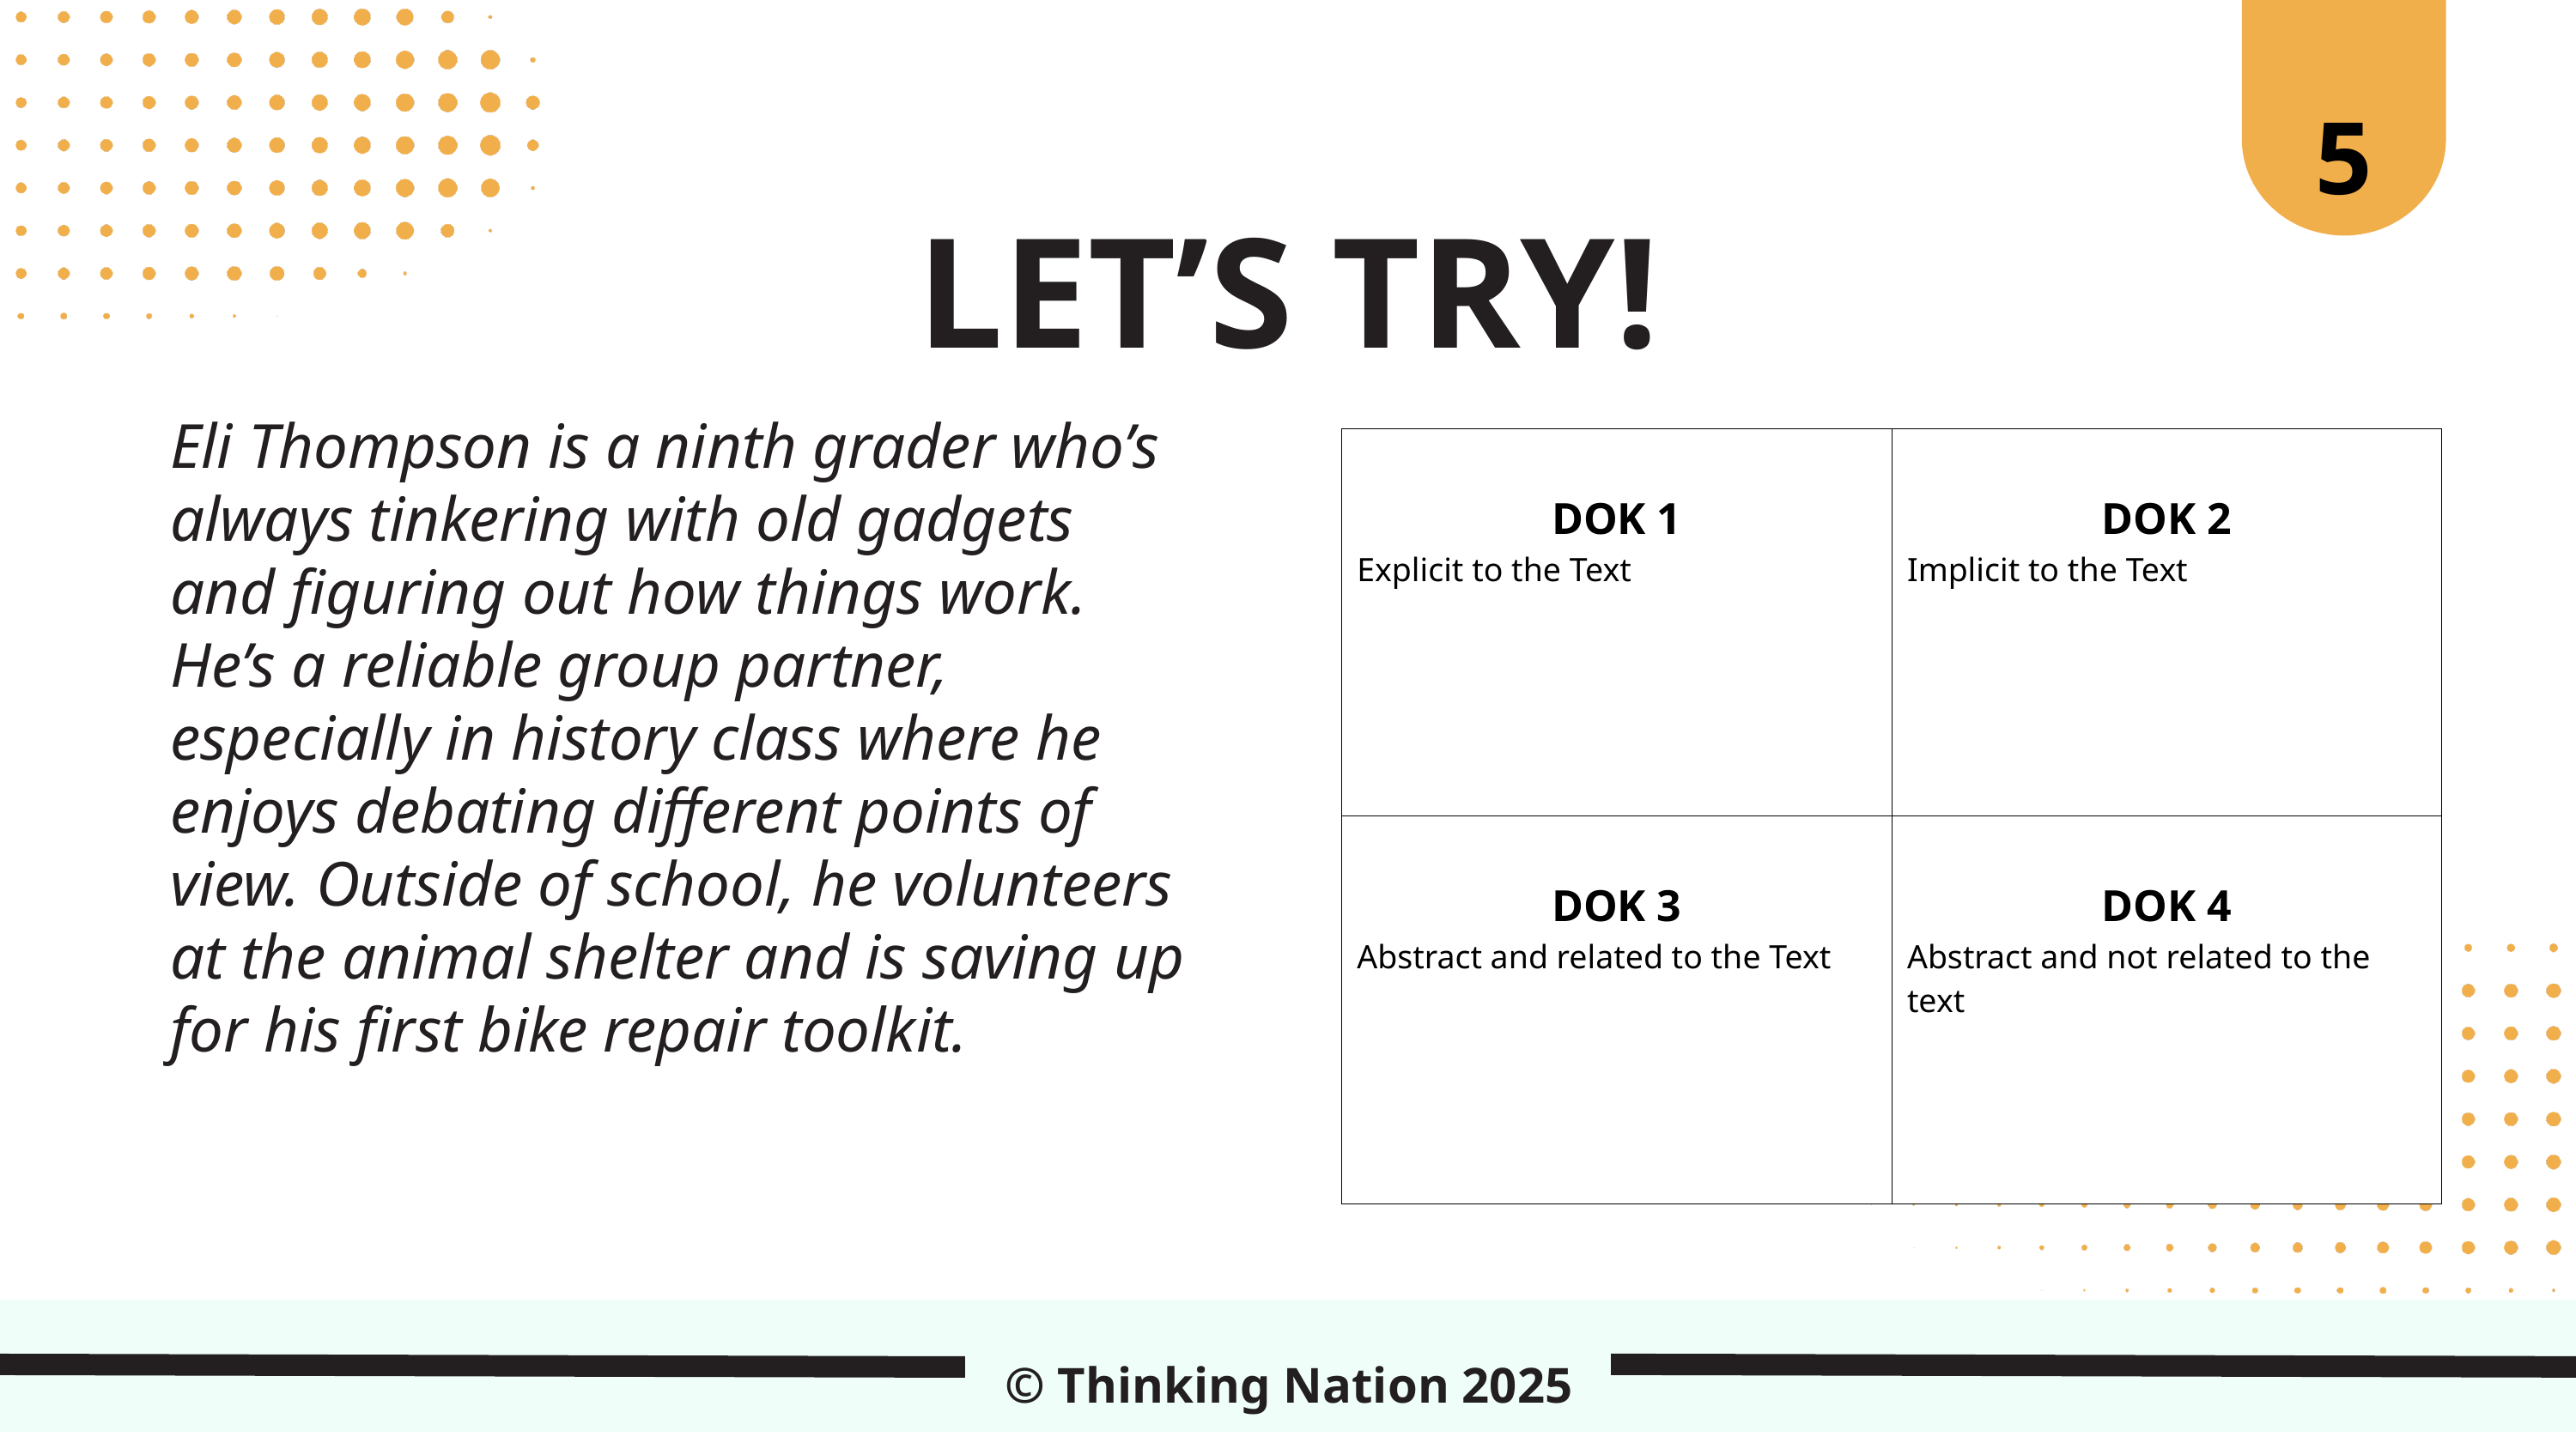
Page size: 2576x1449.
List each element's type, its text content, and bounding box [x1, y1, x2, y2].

table_header DOK 2 Implicit to the Text [1893, 429, 2441, 815]
text_box [1828, 943, 2576, 1294]
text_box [0, 1299, 2576, 1433]
table_cell DOK 3 Abstract and related to the Text [1342, 816, 1892, 1203]
text_box LET’S TRY! [359, 123, 2216, 379]
text_box Eli Thompson is a ninth grader who’s always tinkering with old gadgets and figuring out how things work. He’s a reliable group partner, especially in history class where he enjoys debating different points of view. Outside of school, he volunteers at the animal shelter and is saving up for his first bike repair toolkit. [170, 407, 1188, 1064]
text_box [2233, 0, 2455, 236]
text_box [0, 0, 540, 319]
table_header DOK 1 Explicit to the Text [1342, 429, 1892, 815]
table_cell DOK 4 Abstract and not related to the text [1893, 816, 2441, 1203]
